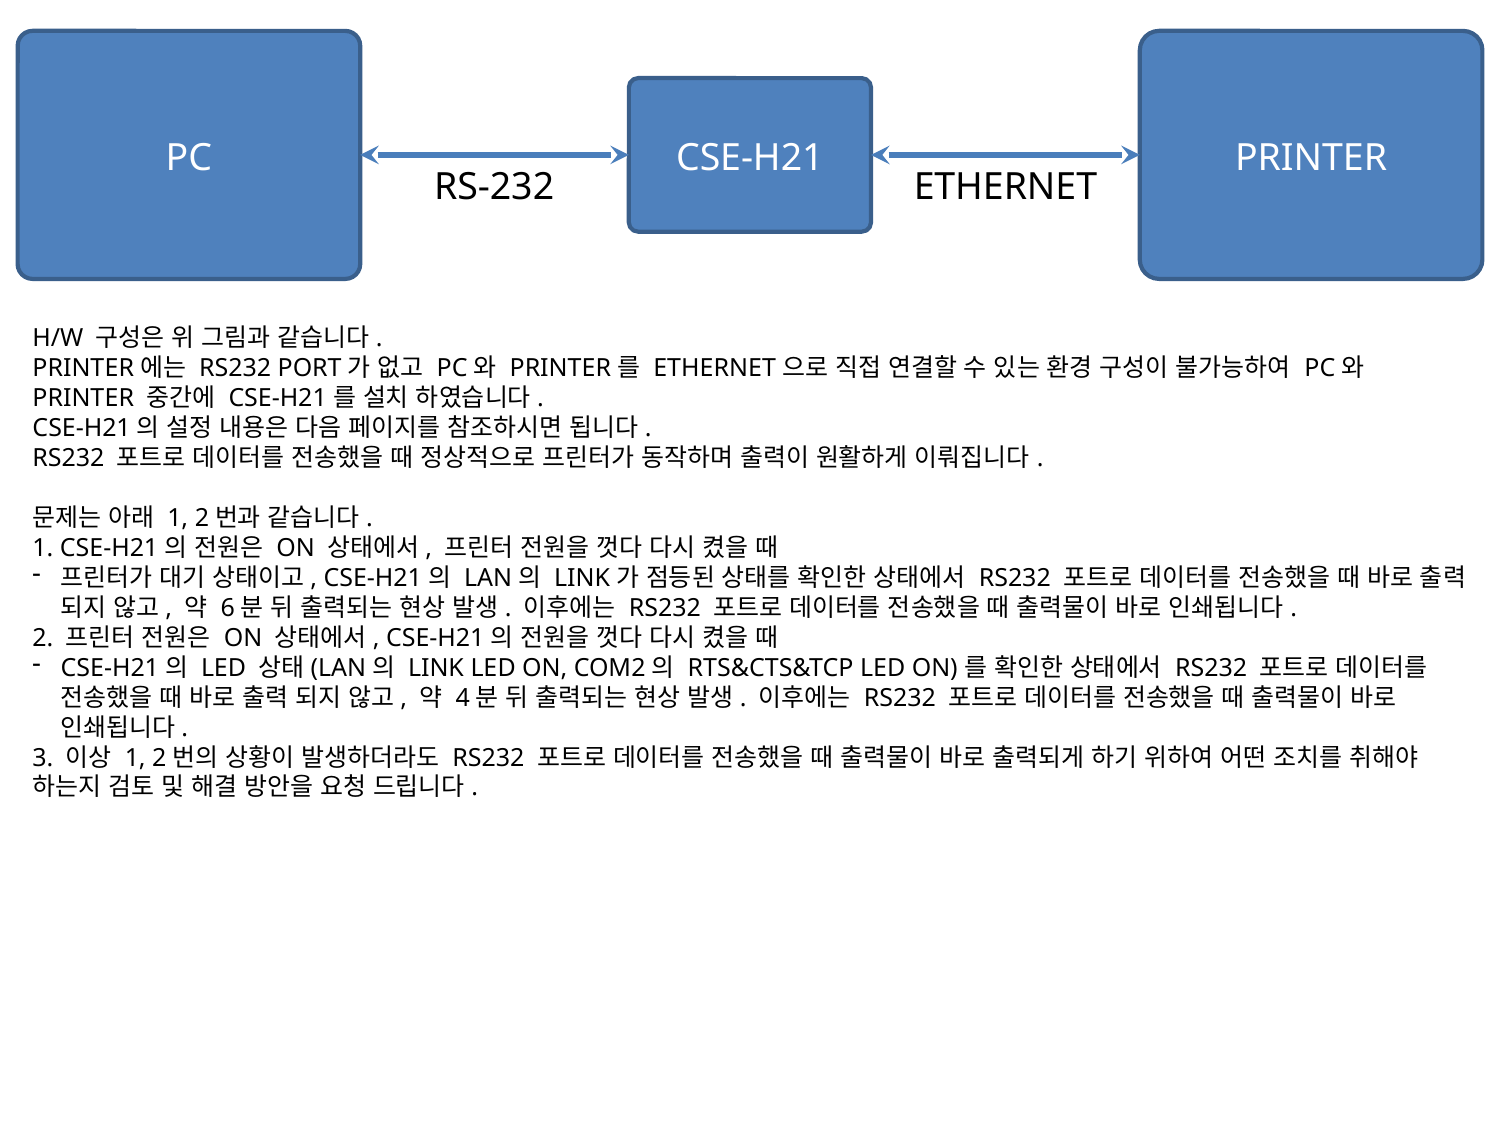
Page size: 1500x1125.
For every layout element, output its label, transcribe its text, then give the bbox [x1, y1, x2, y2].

text_box H/W 구성은 위 그림과 같습니다. PRINTER에는 RS232 PORT가 없고 PC와 PRINTER를 ETHERNET으로 직접 연결할 수 있는 환경 구성이 불가능하여 PC와 PRINTER 중간에 CSE-H21를 설치 하였습니다. CSE-H21의 설정 내용은 다음 페이지를 참조하시면 됩니다. RS232 포트로 데이터를 전송했을 때 정상적으로 프린터가 동작하며 출력이 원활하게 이뤄집니다. 문제는 아래 1, 2번과 같습니다. 1. CSE-H21의 전원은 ON 상태에서, 프린터 전원을 껏다 다시 켰을 때 프린터가 대기 상태이고, CSE-H21의 LAN의 LINK가 점등된 상태를 확인한 상태에서 RS232 포트로 데이터를 전송했을 때 바로 출력 되지 않고, 약 6분 뒤 출력되는 현상 발생. 이후에는 RS232 포트로 데이터를 전송했을 때 출력물이 바로 인쇄됩니다. 2. 프린터 전원은 ON 상태에서, CSE-H21의 전원을 껏다 다시 켰을 때 CSE-H21의 LED 상태(LAN의 LINK LED ON, COM2의 RTS&CTS&TCP LED ON)를 확인한 상태에서 RS232 포트로 데이터를 전송했을 때 바로 출력 되지 않고, 약 4분 뒤 출력되는 현상 발생. 이후에는 RS232 포트로 데이터를 전송했을 때 출력물이 바로 인쇄됩니다. 3. 이상 1, 2번의 상황이 발생하더라도 RS232 포트로 데이터를 전송했을 때 출력물이 바로 출력되게 하기 위하여 어떤 조치를 취해야 하는지 검토 및 해결 방안을 요청 드립니다. [17, 314, 1483, 809]
text_box CSE-H21 [626, 75, 874, 234]
text_box RS-232 [419, 164, 570, 215]
text_box PC [15, 28, 363, 282]
text_box ETHERNET [899, 164, 1112, 215]
text_box PRINTER [1137, 28, 1485, 282]
